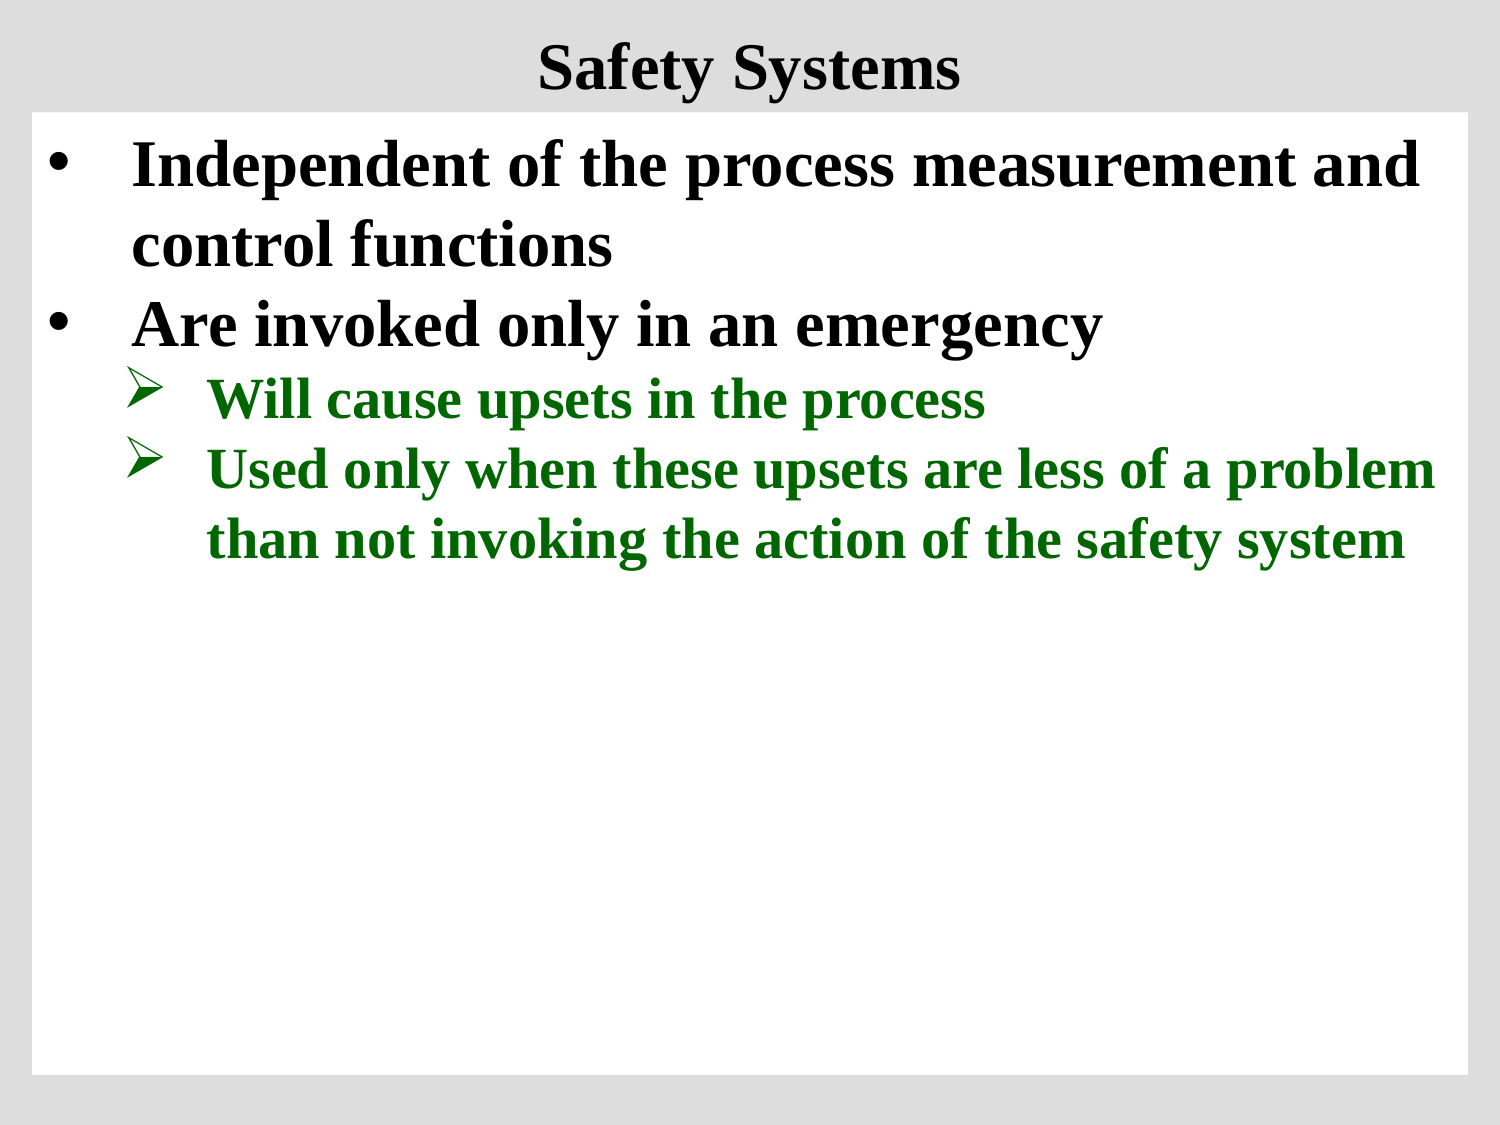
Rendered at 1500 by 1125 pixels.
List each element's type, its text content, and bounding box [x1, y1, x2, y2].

title Safety Systems [43, 12, 1457, 112]
subtitle Independent of the process measurement and control functions Are invoked only in an emergency Will cause upsets in the process Used only when these upsets are less of a problem than not invoking the action of the safety system [32, 112, 1468, 1075]
